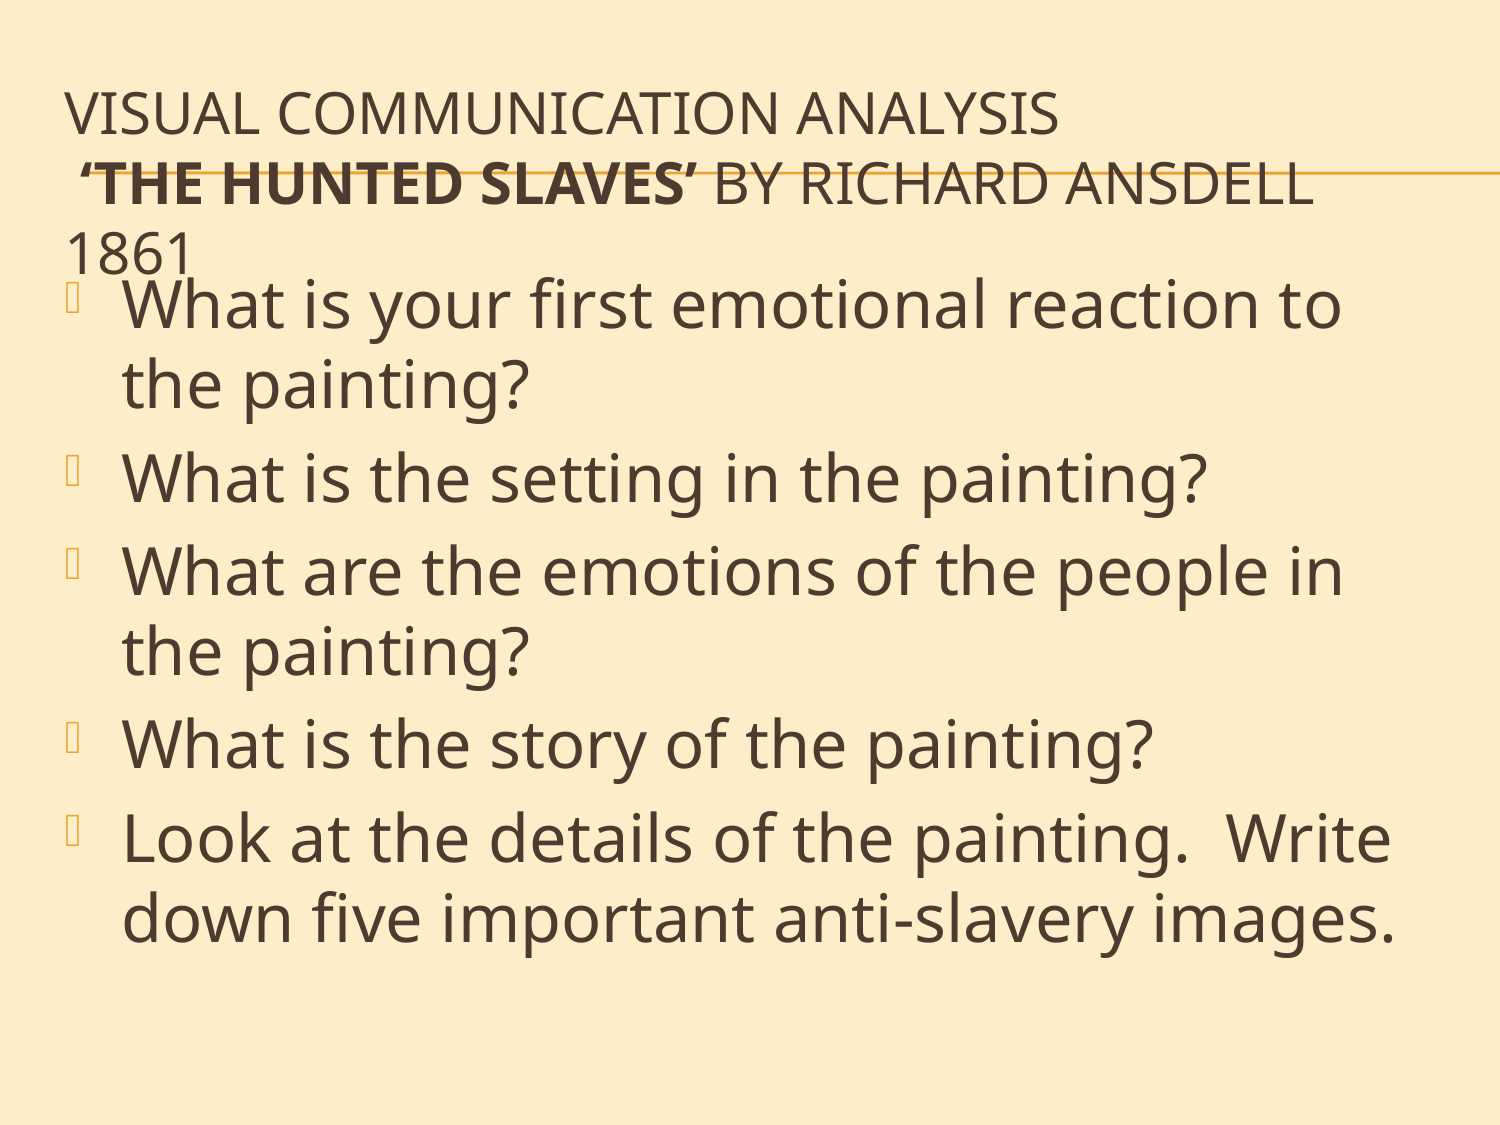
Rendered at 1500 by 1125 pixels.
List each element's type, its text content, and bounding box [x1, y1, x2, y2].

title Visual Communication Analysis ‘The Hunted Slaves’ by Richard Ansdell 1861 [50, 112, 1475, 250]
list What is your first emotional reaction to the painting? What is the setting in the painting? What are the emotions of the people in the painting? What is the story of the painting? Look at the details of the painting. Write down five important anti-slavery images. [50, 254, 1475, 998]
